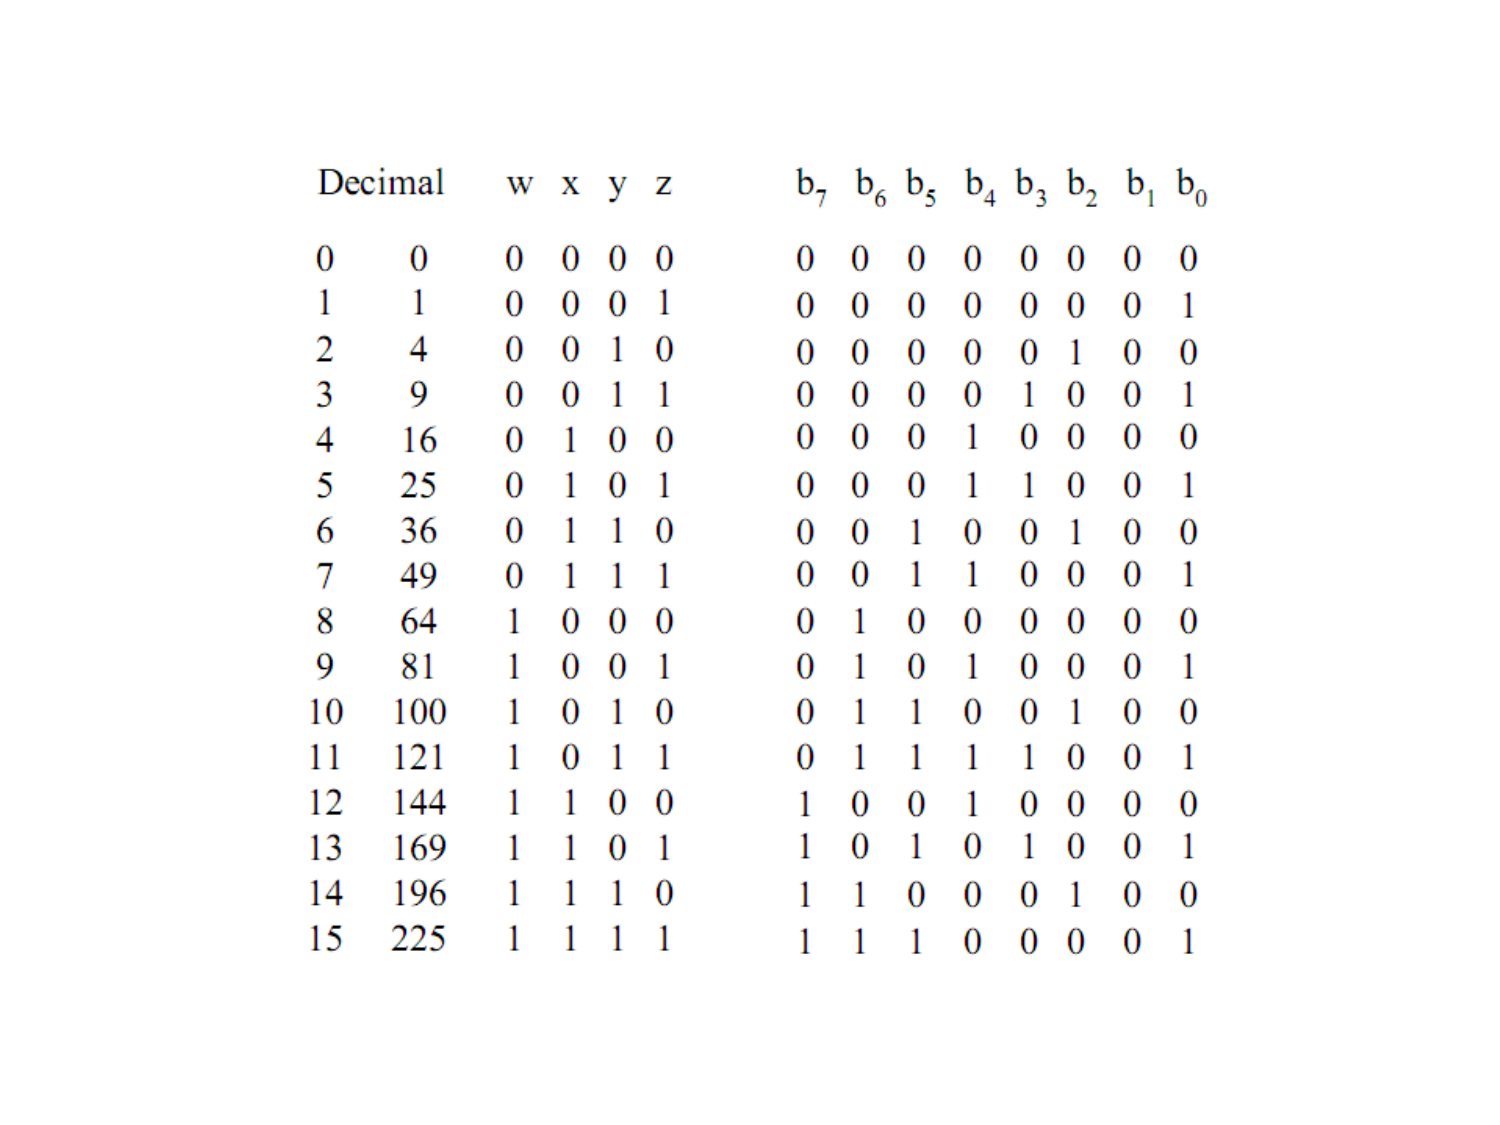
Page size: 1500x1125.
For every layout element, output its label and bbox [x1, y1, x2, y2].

picture [283, 145, 1217, 980]
